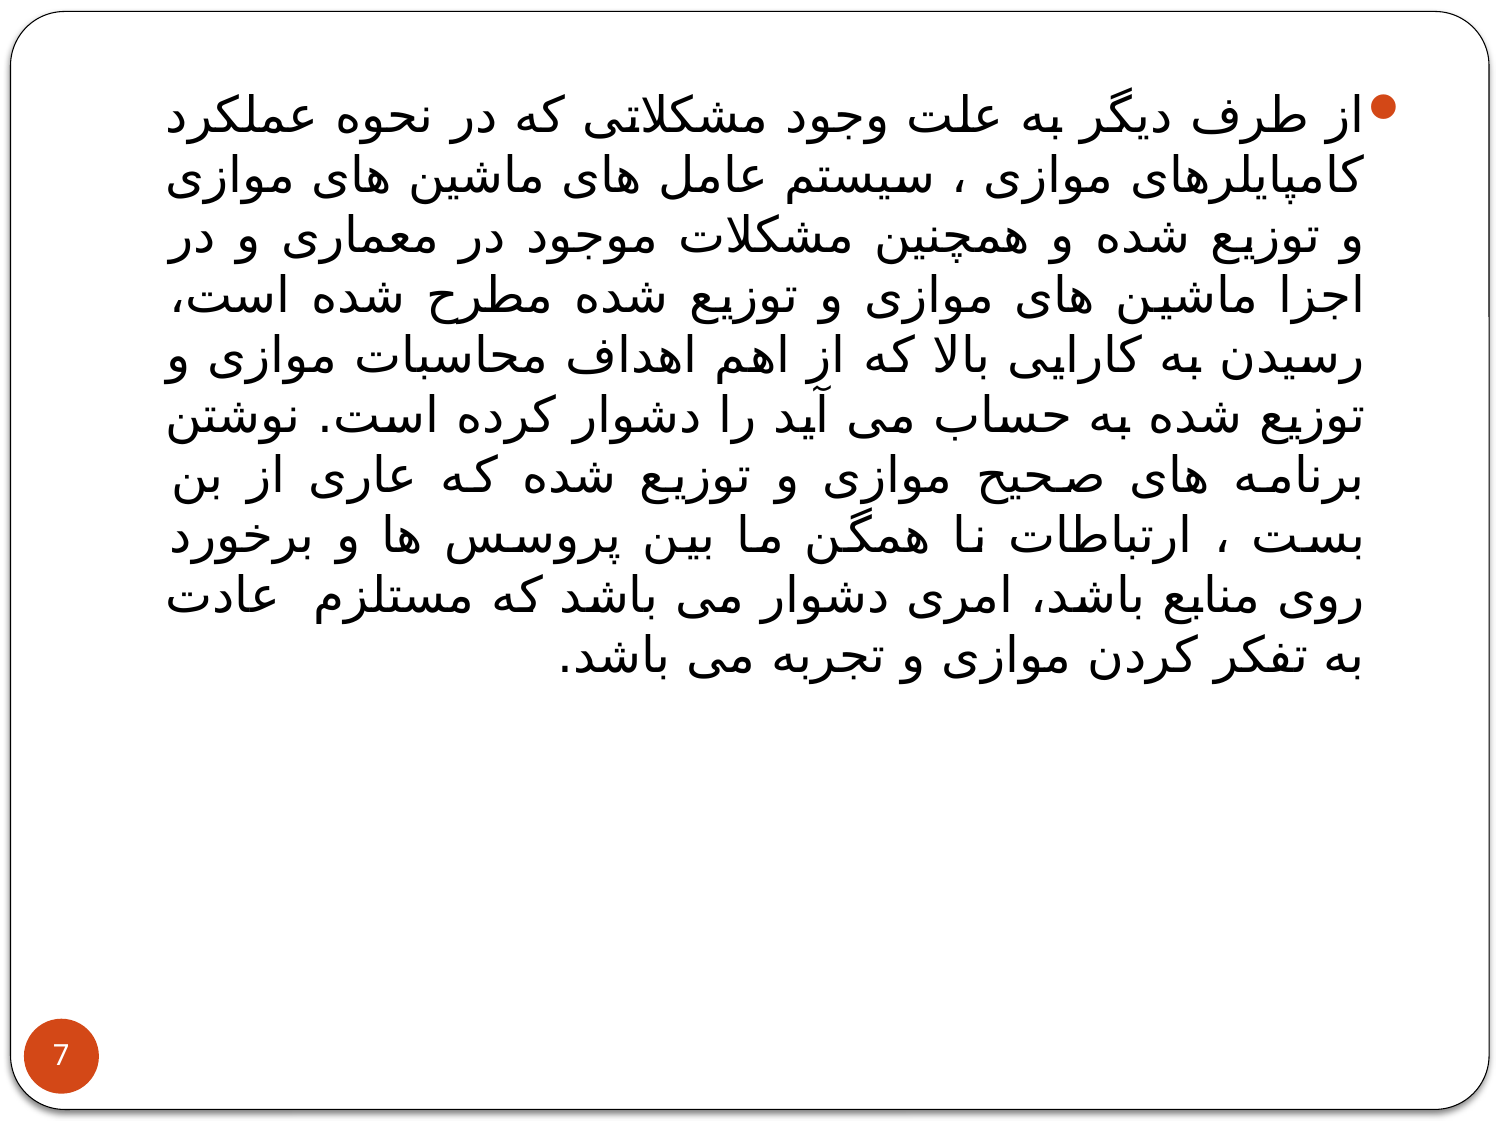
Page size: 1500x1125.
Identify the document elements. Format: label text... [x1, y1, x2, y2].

list از طرف دیگر به علت وجود مشکلاتی که در نحوه عملکرد کامپایلرهای موازی ، سیستم عامل های ماشین های موازی و توزیع شده و همچنین مشکلات موجود در معماری و در اجزا ماشین های موازی و توزیع شده مطرح شده است، رسیدن به کارایی بالا که از اهم اهداف محاسبات موازی و توزیع شده به حساب می آید را دشوار کرده است. نوشتن برنامه های صحیح موازی و توزیع شده که عاری از بن بست ، ارتباطات نا همگن ما بین پروسس ها و برخورد روی منابع باشد، امری دشوار می باشد که مستلزم عادت به تفکر کردن موازی و تجربه می باشد. [150, 75, 1425, 988]
slide_number 7 [23, 1018, 99, 1094]
